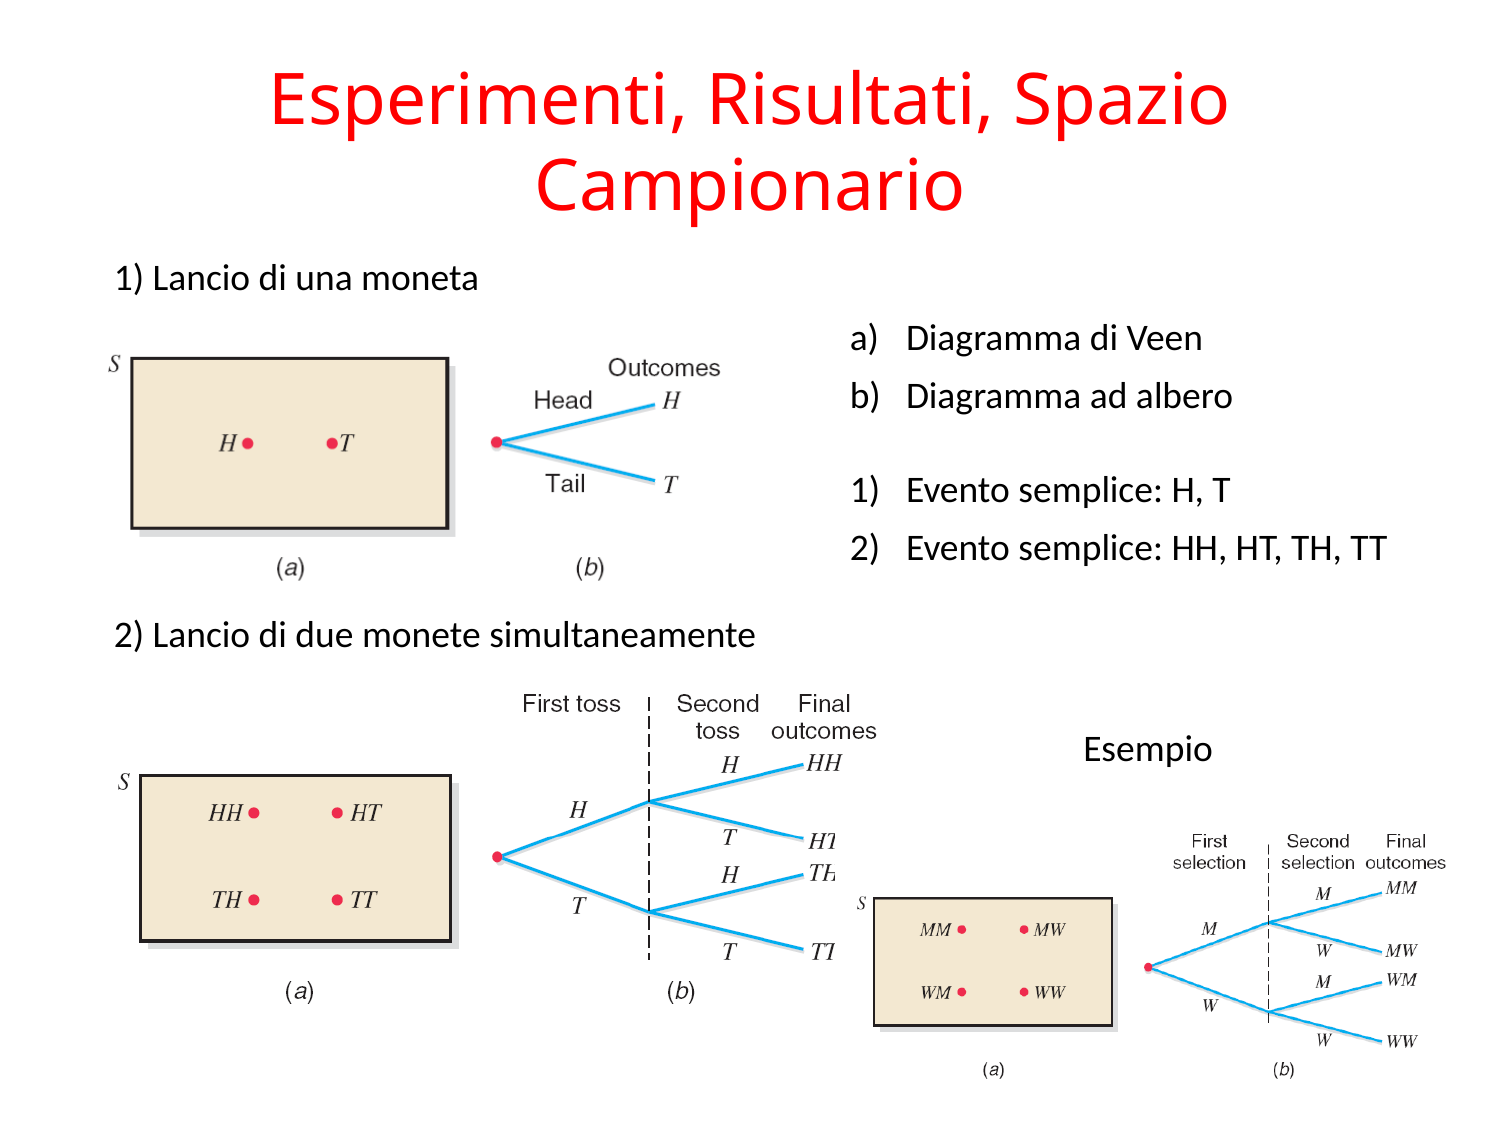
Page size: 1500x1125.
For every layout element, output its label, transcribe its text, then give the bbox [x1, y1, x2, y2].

picture [98, 653, 897, 1020]
text_box Diagramma di Veen Diagramma ad albero [835, 305, 1339, 424]
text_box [834, 716, 1462, 1095]
picture [98, 305, 744, 603]
text_box 2) Lancio di due monete simultaneamente [99, 602, 873, 651]
text_box Evento semplice: H, T Evento semplice: HH, HT, TH, TT [835, 457, 1433, 575]
text_box 1) Lancio di una moneta [99, 245, 708, 304]
title Esperimenti, Risultati, Spazio Campionario [75, 45, 1425, 233]
